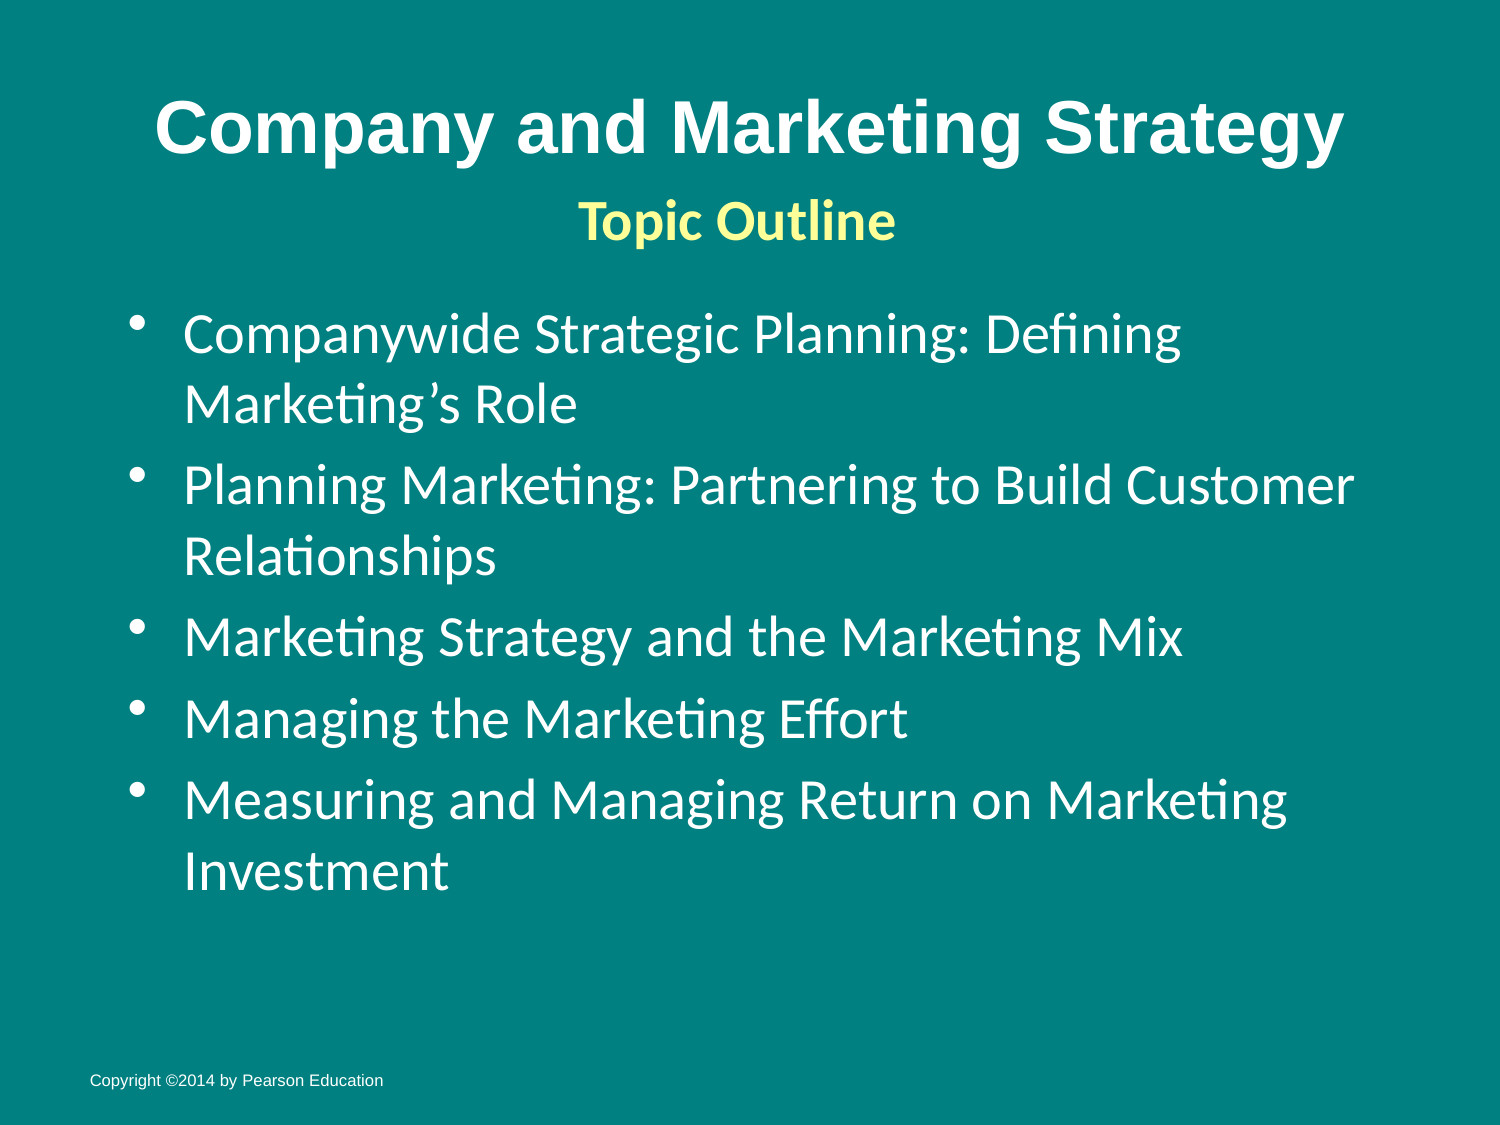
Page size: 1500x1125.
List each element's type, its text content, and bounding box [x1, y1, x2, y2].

list Companywide Strategic Planning: Defining Marketing’s Role Planning Marketing: Partnering to Build Customer Relationships Marketing Strategy and the Marketing Mix Managing the Marketing Effort Measuring and Managing Return on Marketing Investment [112, 287, 1388, 1063]
text_box Copyright ©2014 by Pearson Education [74, 1062, 825, 1098]
list Topic Outline [149, 174, 1326, 276]
title Company and Marketing Strategy [112, 37, 1388, 226]
